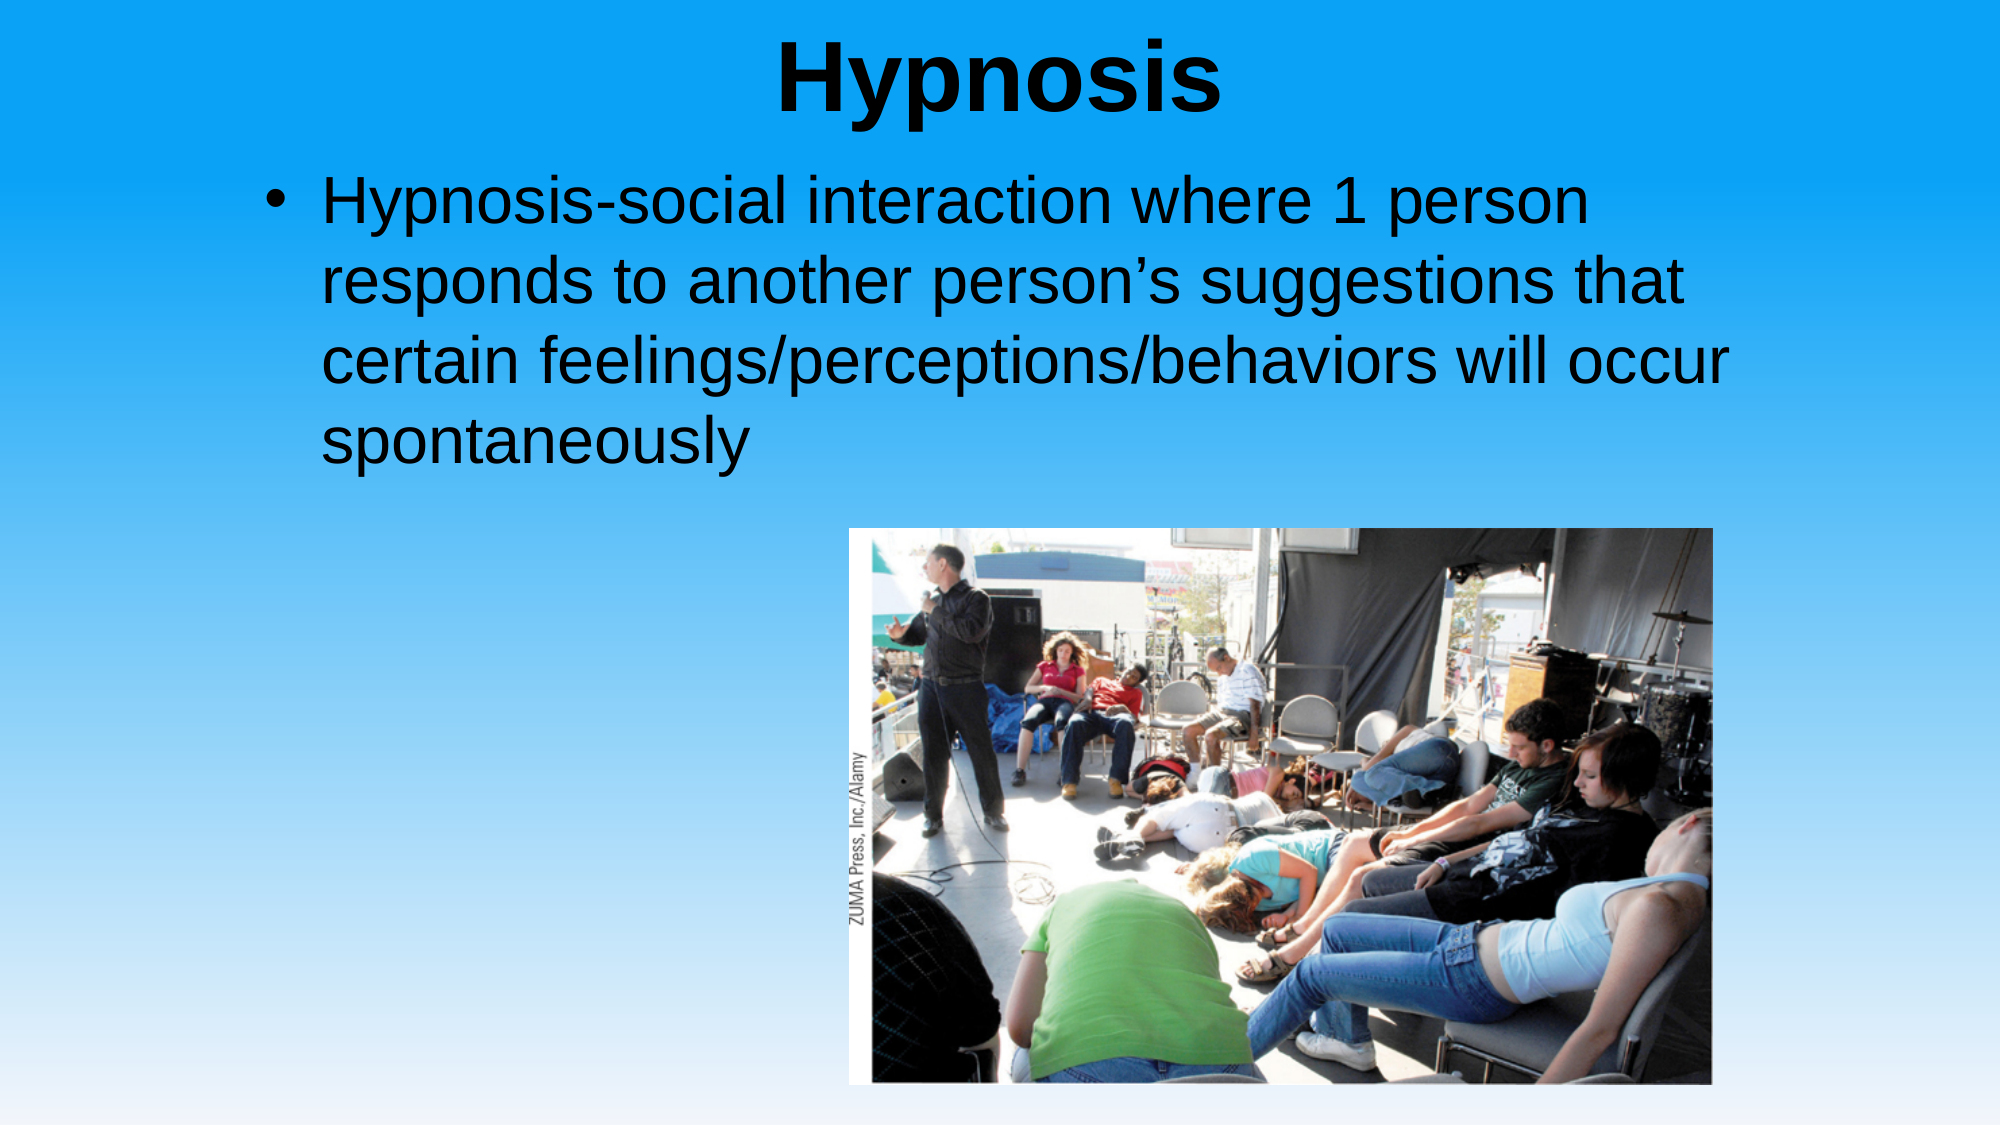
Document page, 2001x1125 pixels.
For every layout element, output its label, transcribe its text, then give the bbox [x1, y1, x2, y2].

title Hypnosis [249, 0, 1750, 149]
text_box Hypnosis-social interaction where 1 person responds to another person’s suggestions that certain feelings/perceptions/behaviors will occur spontaneously [249, 149, 1750, 938]
picture [849, 527, 1713, 1086]
